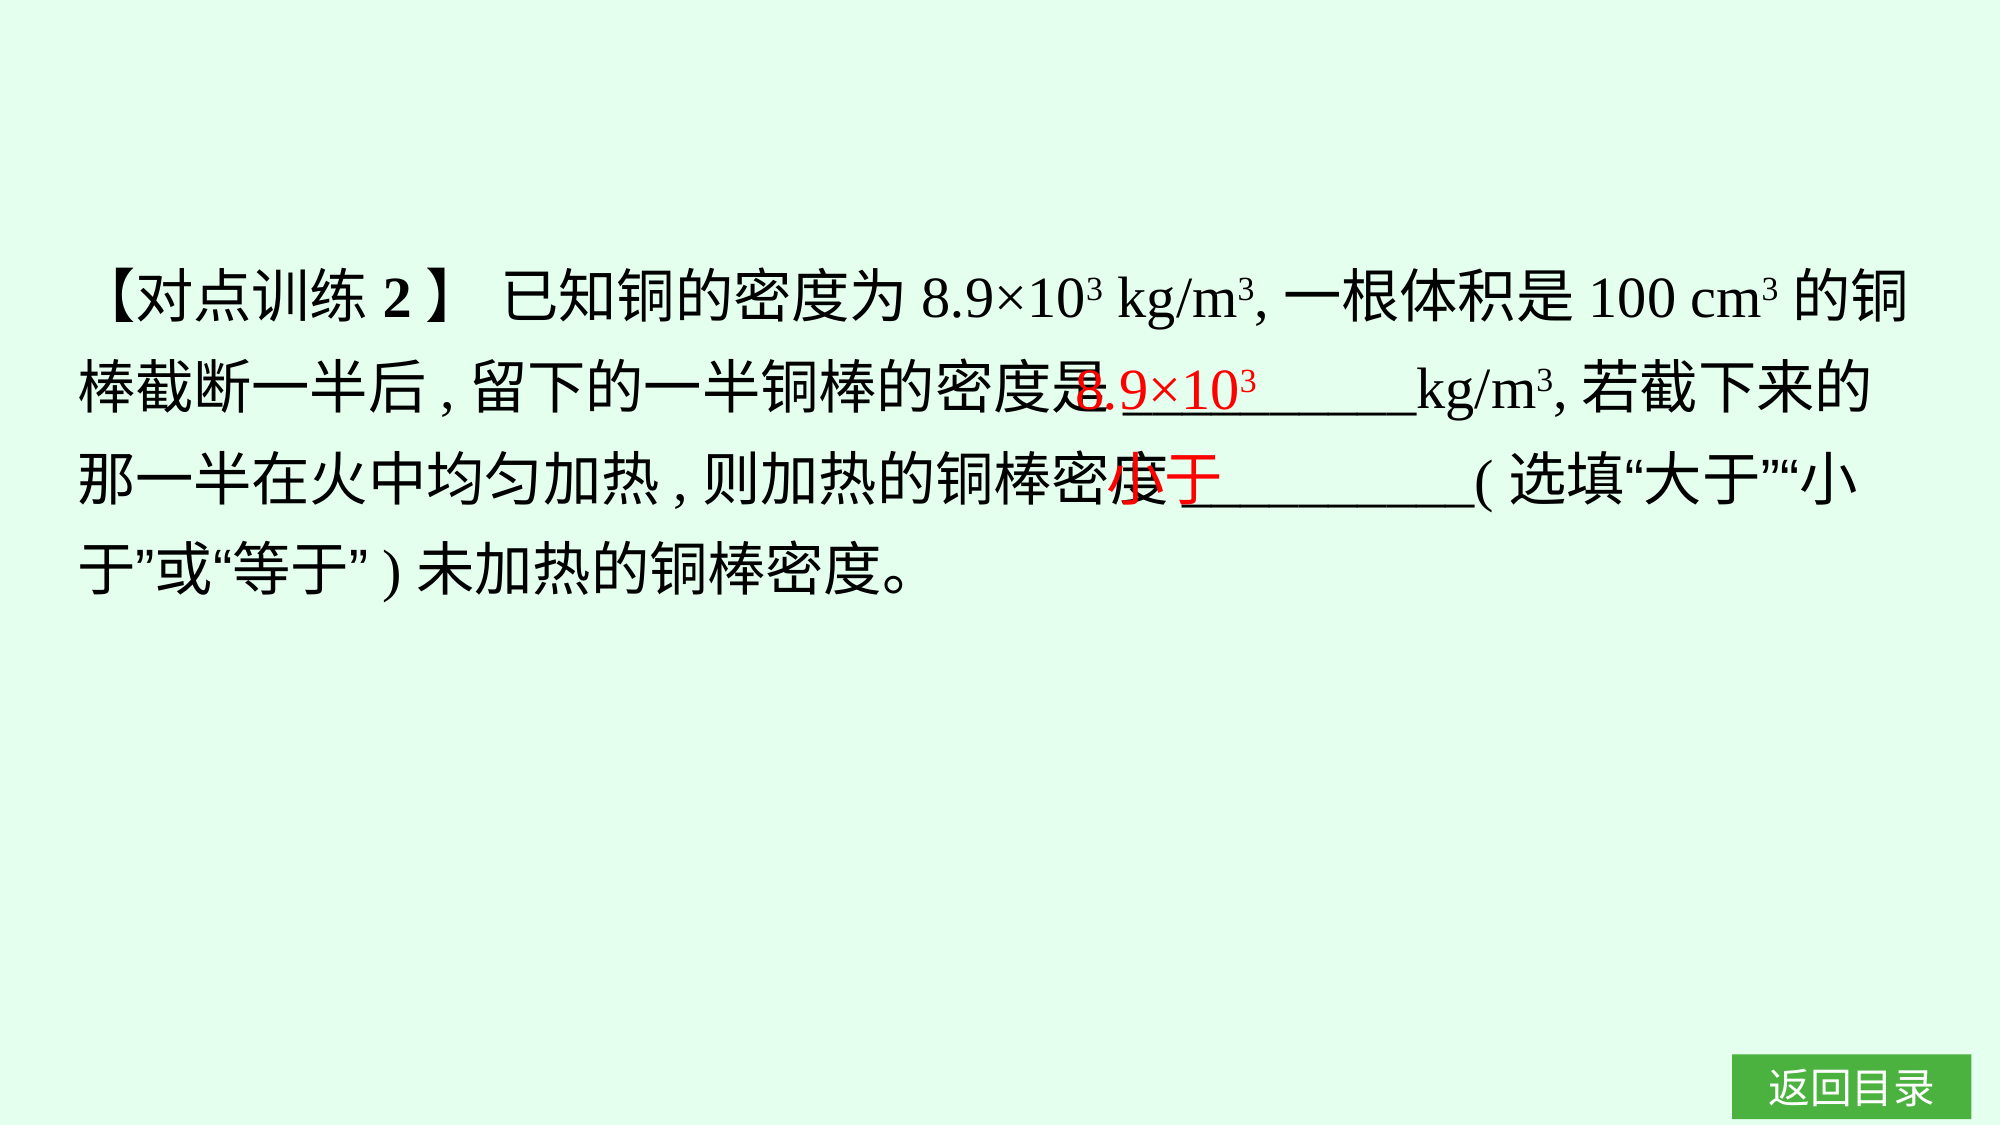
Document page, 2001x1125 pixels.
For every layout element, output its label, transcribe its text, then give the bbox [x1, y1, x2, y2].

text_box 小于 [1091, 413, 1251, 520]
text_box 【对点训练2】 已知铜的密度为8.9×103 kg/m3,一根体积是100 cm3的铜棒截断一半后,留下的一半铜棒的密度是__________kg/m3,若截下来的那一半在火中均匀加热,则加热的铜棒密度__________(选填“大于”“小于”或“等于”)未加热的铜棒密度。 [62, 231, 1938, 610]
text_box 8.9×103 [1061, 322, 1281, 429]
